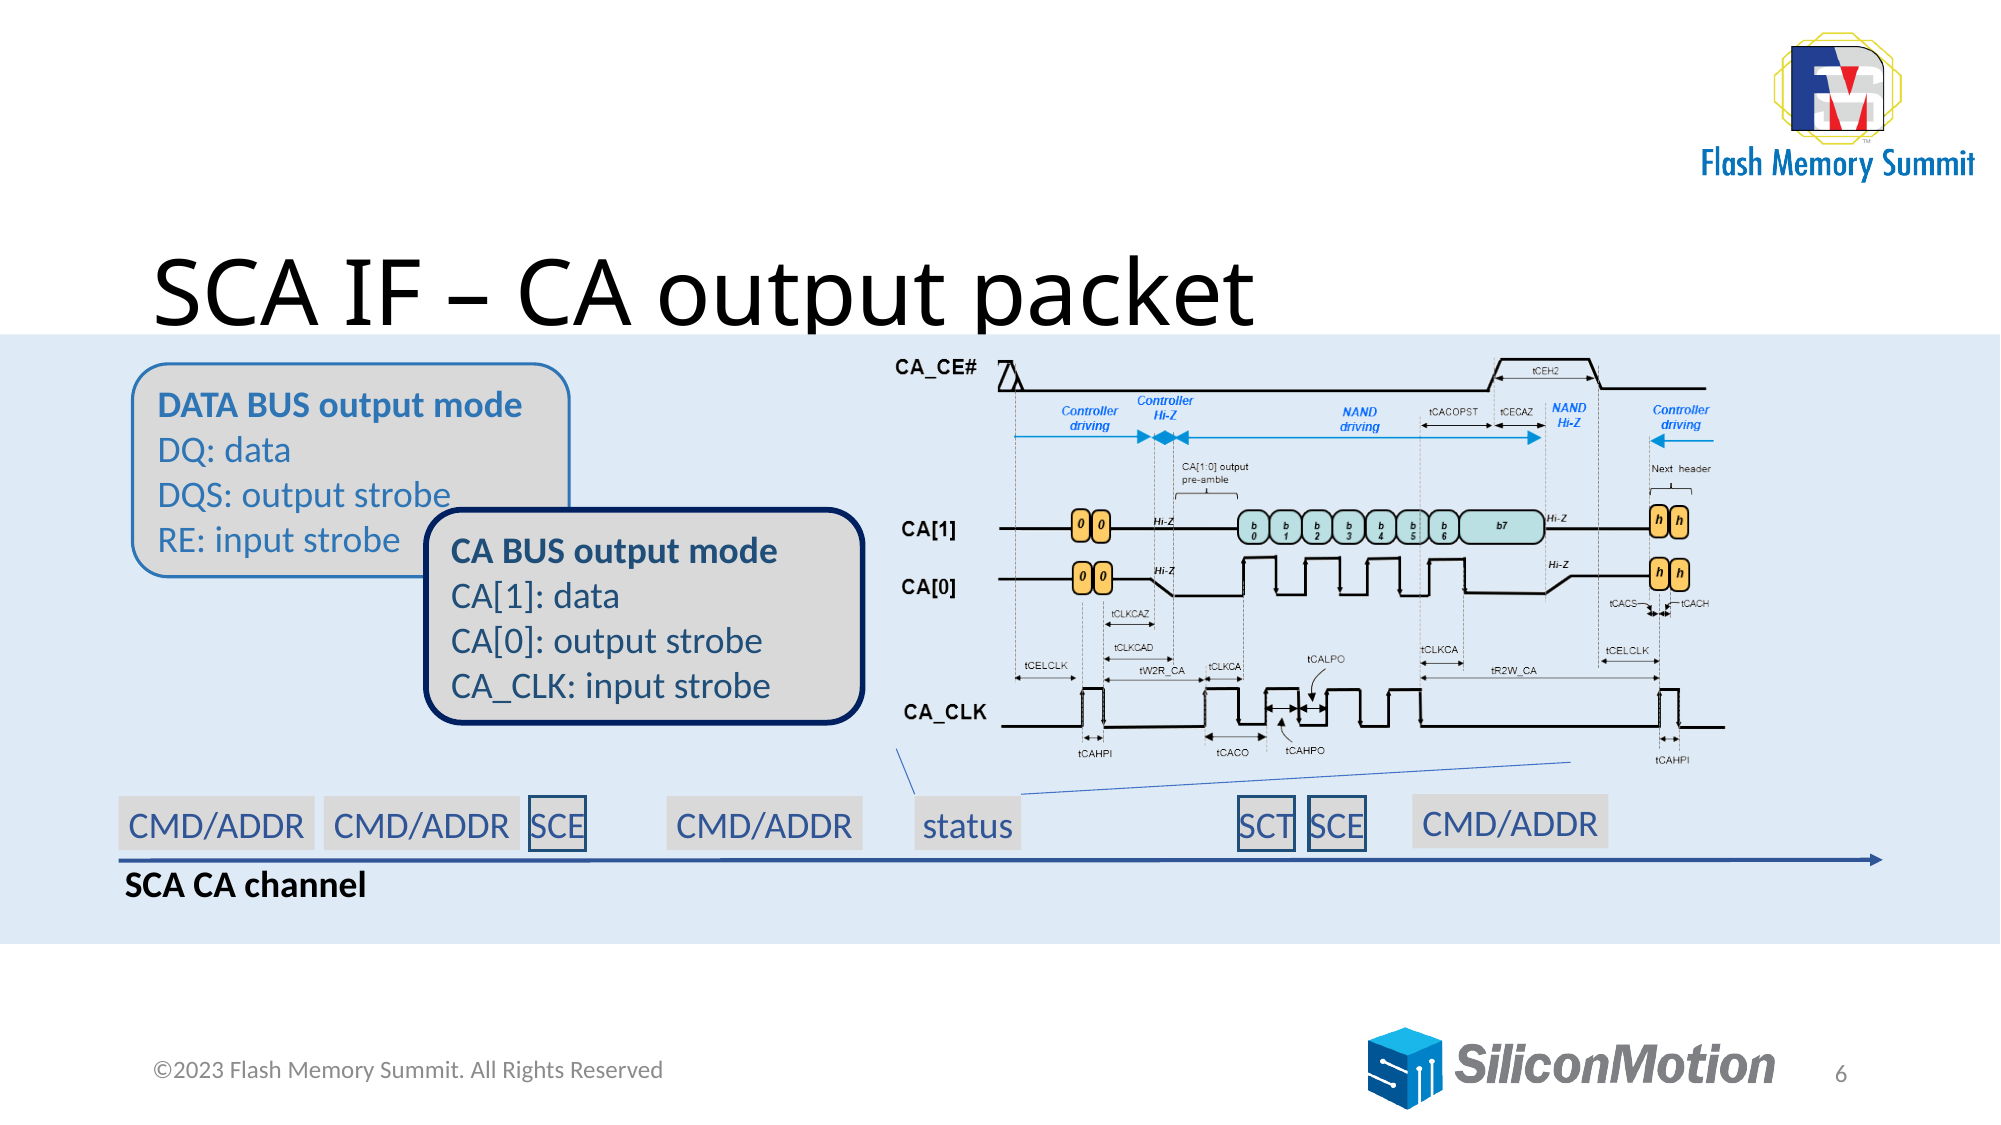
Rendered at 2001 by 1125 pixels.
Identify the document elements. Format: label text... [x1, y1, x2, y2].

text_box SCE [1308, 795, 1366, 851]
slide_number ©2023 Flash Memory Summit. All Rights Reserved [137, 1034, 731, 1103]
picture [1702, 32, 1975, 183]
text_box CMD/ADDR [118, 795, 316, 851]
text_box SCE [528, 795, 587, 851]
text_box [1021, 769, 1571, 795]
slide_number 6 [1412, 1042, 1863, 1103]
text_box CA BUS output mode CA[1]: data CA[0]: output strobe CA_CLK: input strobe [424, 508, 864, 724]
text_box SCT [1237, 795, 1296, 851]
text_box status [914, 795, 1022, 851]
text_box CMD/ADDR [323, 795, 521, 851]
picture [1368, 1027, 1775, 1110]
text_box DATA BUS output mode DQ: data DQS: output strobe RE: input strobe [131, 362, 571, 578]
text_box CMD/ADDR [1411, 793, 1609, 849]
text_box SCA CA channel [110, 852, 383, 912]
text_box [0, 333, 2000, 945]
picture [882, 343, 1736, 769]
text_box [896, 769, 915, 795]
title SCA IF – CA output packet [137, 187, 1863, 333]
picture [1410, 1103, 1775, 1110]
text_box CMD/ADDR [666, 795, 864, 851]
